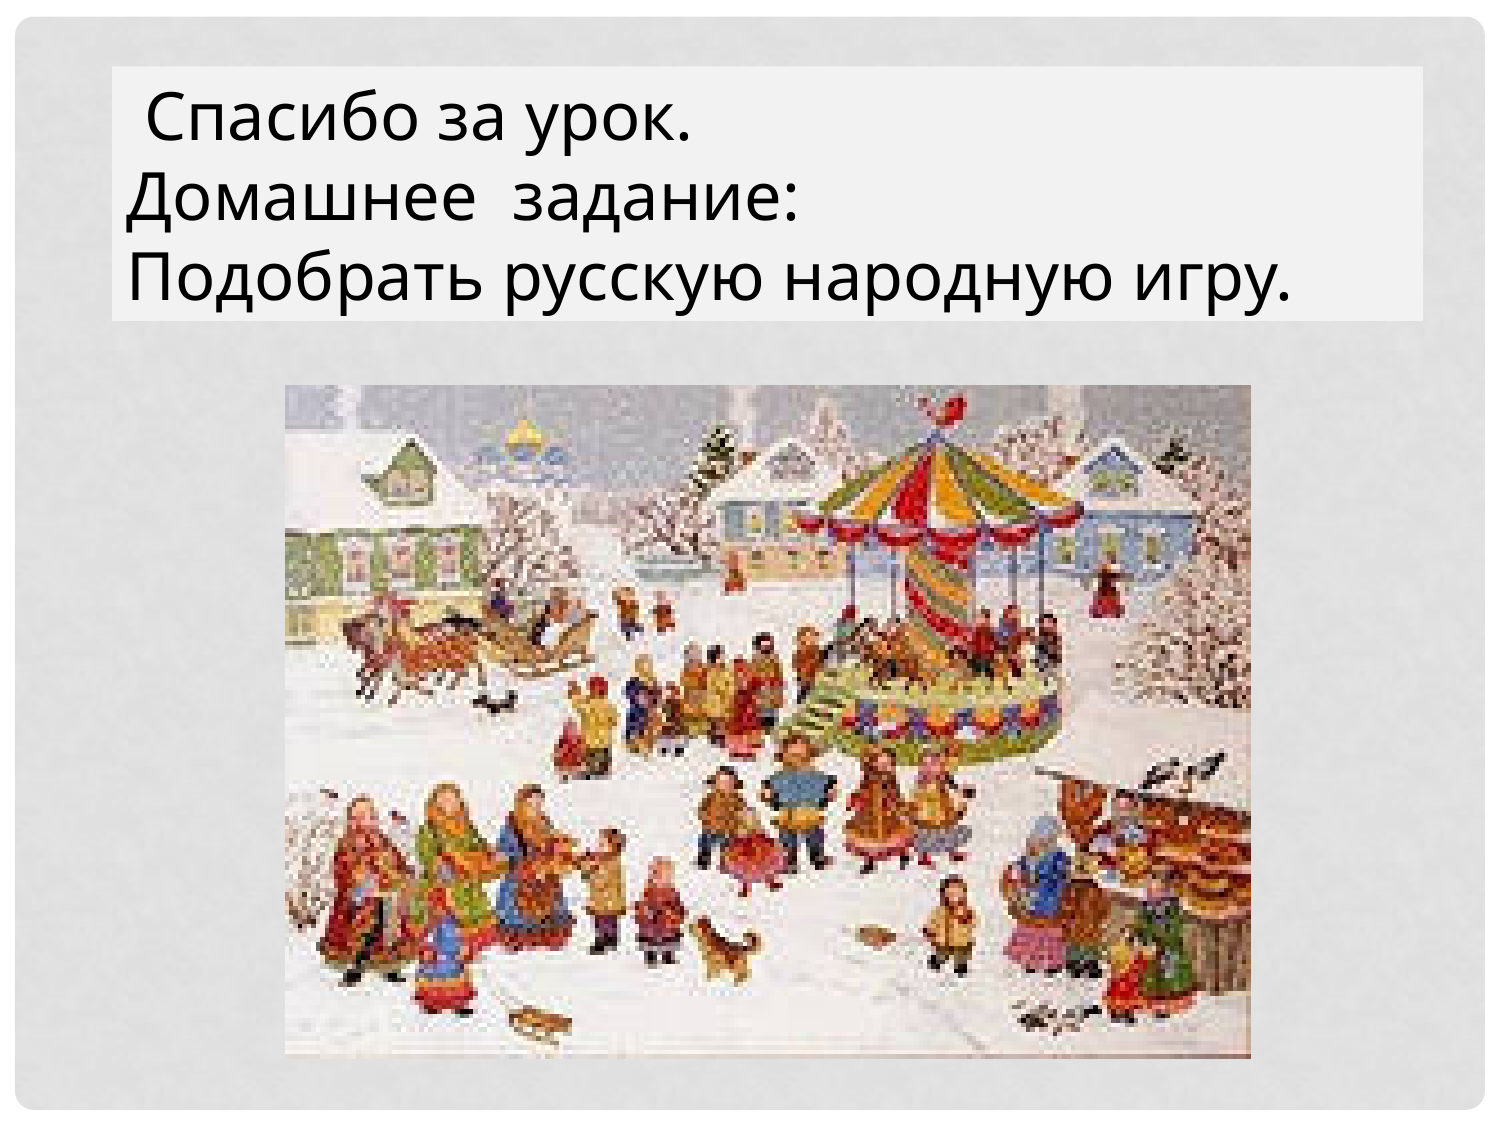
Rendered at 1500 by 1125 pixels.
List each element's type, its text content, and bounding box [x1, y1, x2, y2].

text_box Спасибо за урок. Домашнее задание: Подобрать русскую народную игру. [112, 66, 1424, 321]
picture [284, 384, 1251, 1059]
